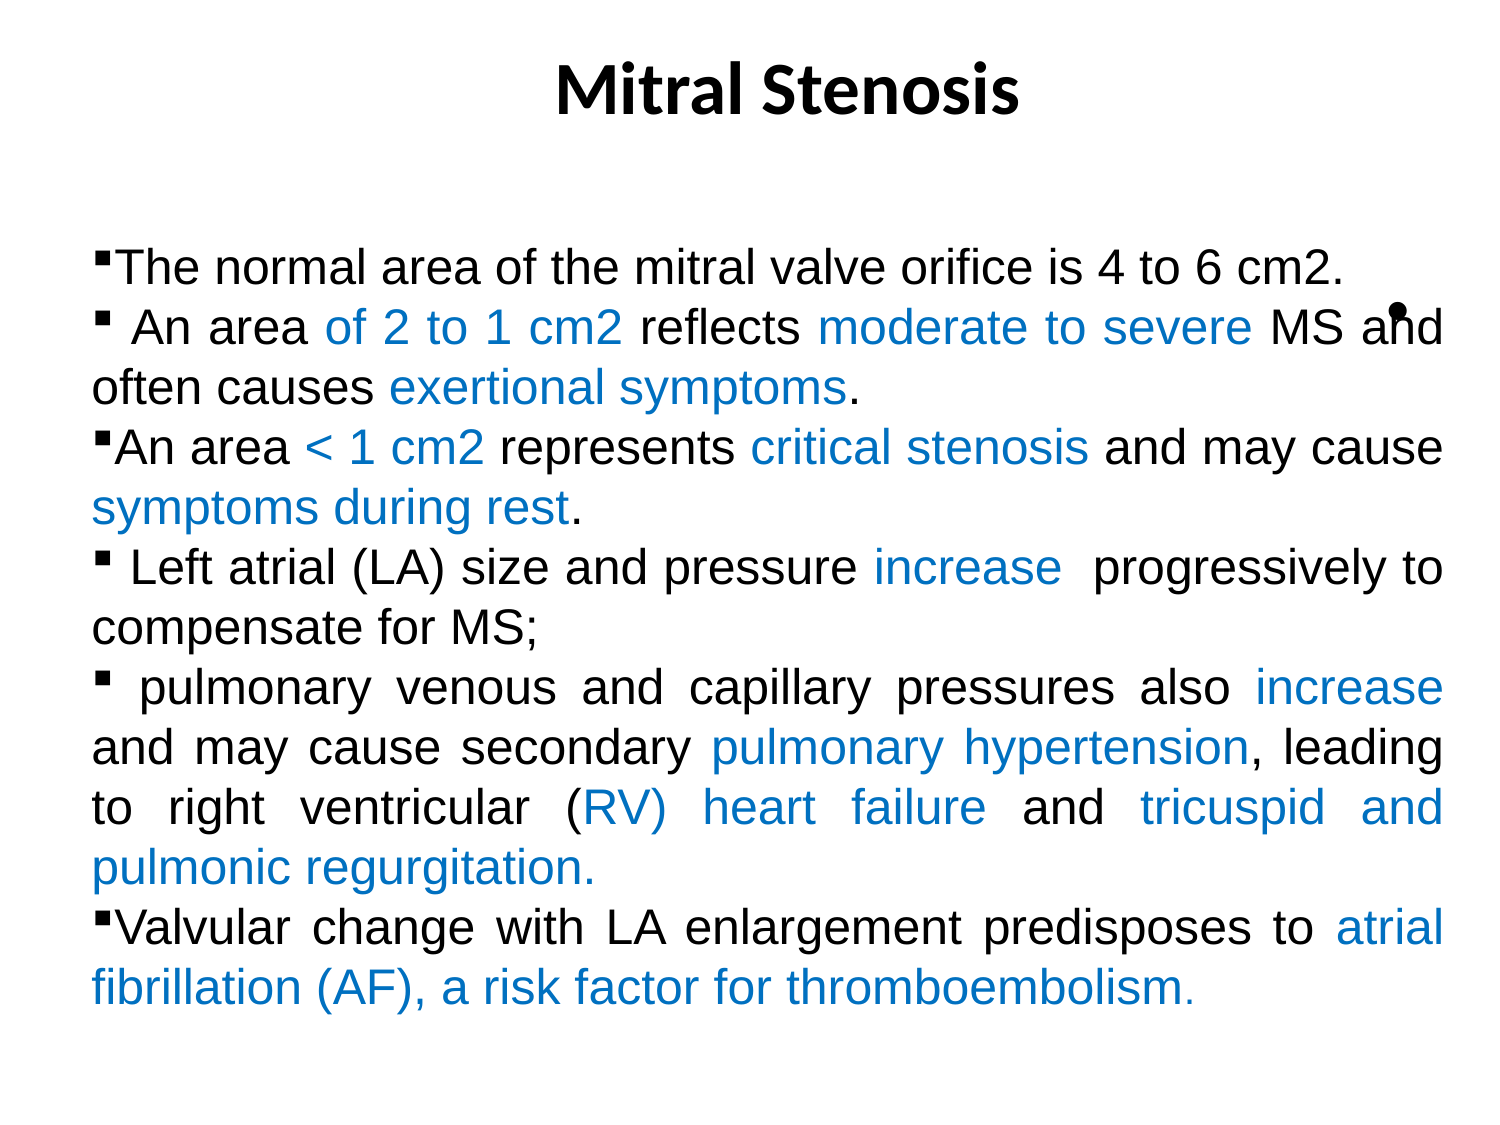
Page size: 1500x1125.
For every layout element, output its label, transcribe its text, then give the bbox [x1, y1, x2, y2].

title Mitral Stenosis [112, 31, 1463, 138]
text_box The normal area of the mitral valve orifice is 4 to 6 cm2. An area of 2 to 1 cm2 reflects moderate to severe MS and often causes exertional symptoms. An area < 1 cm2 represents critical stenosis and may cause symptoms during rest. Left atrial (LA) size and pressure increase progressively to compensate for MS; pulmonary venous and capillary pressures also increase and may cause secondary pulmonary hypertension, leading to right ventricular (RV) heart failure and tricuspid and pulmonic regurgitation. Valvular change with LA enlargement predisposes to atrial fibrillation (AF), a risk factor for thromboembolism. [76, 226, 1459, 1092]
